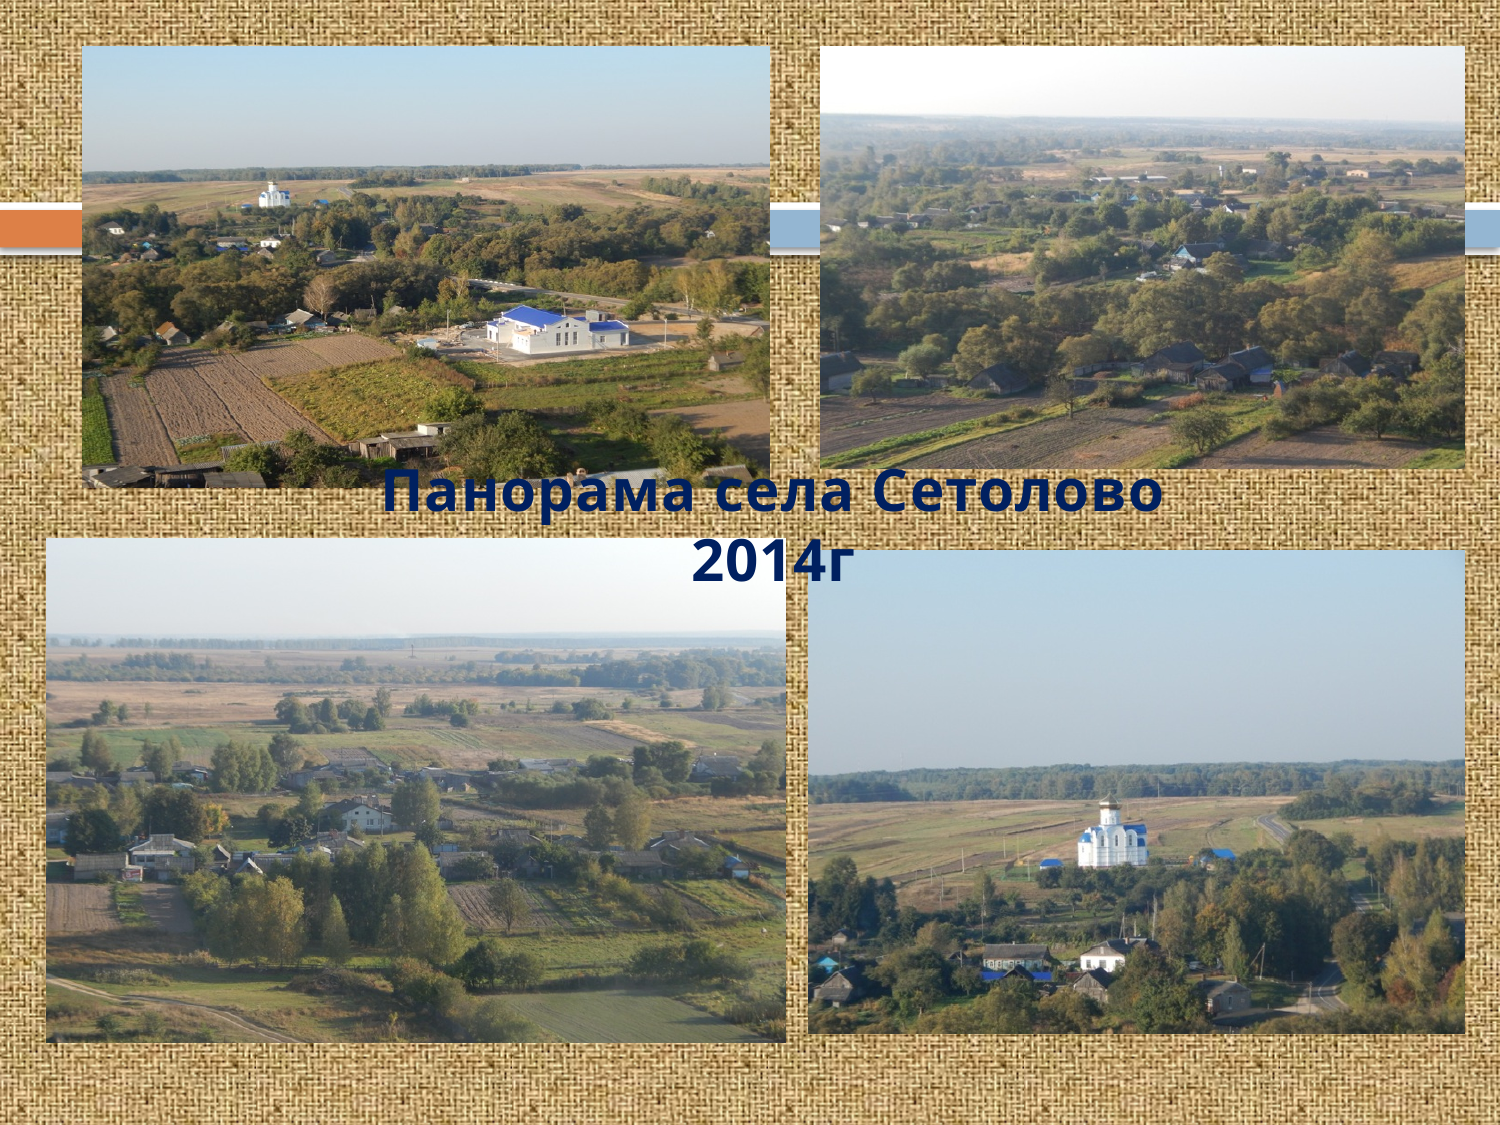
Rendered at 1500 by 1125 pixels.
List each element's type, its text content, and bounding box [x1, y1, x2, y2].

text_box Панорама села Сетолово 2014г [363, 445, 1184, 601]
picture [0, 0, 1500, 1125]
